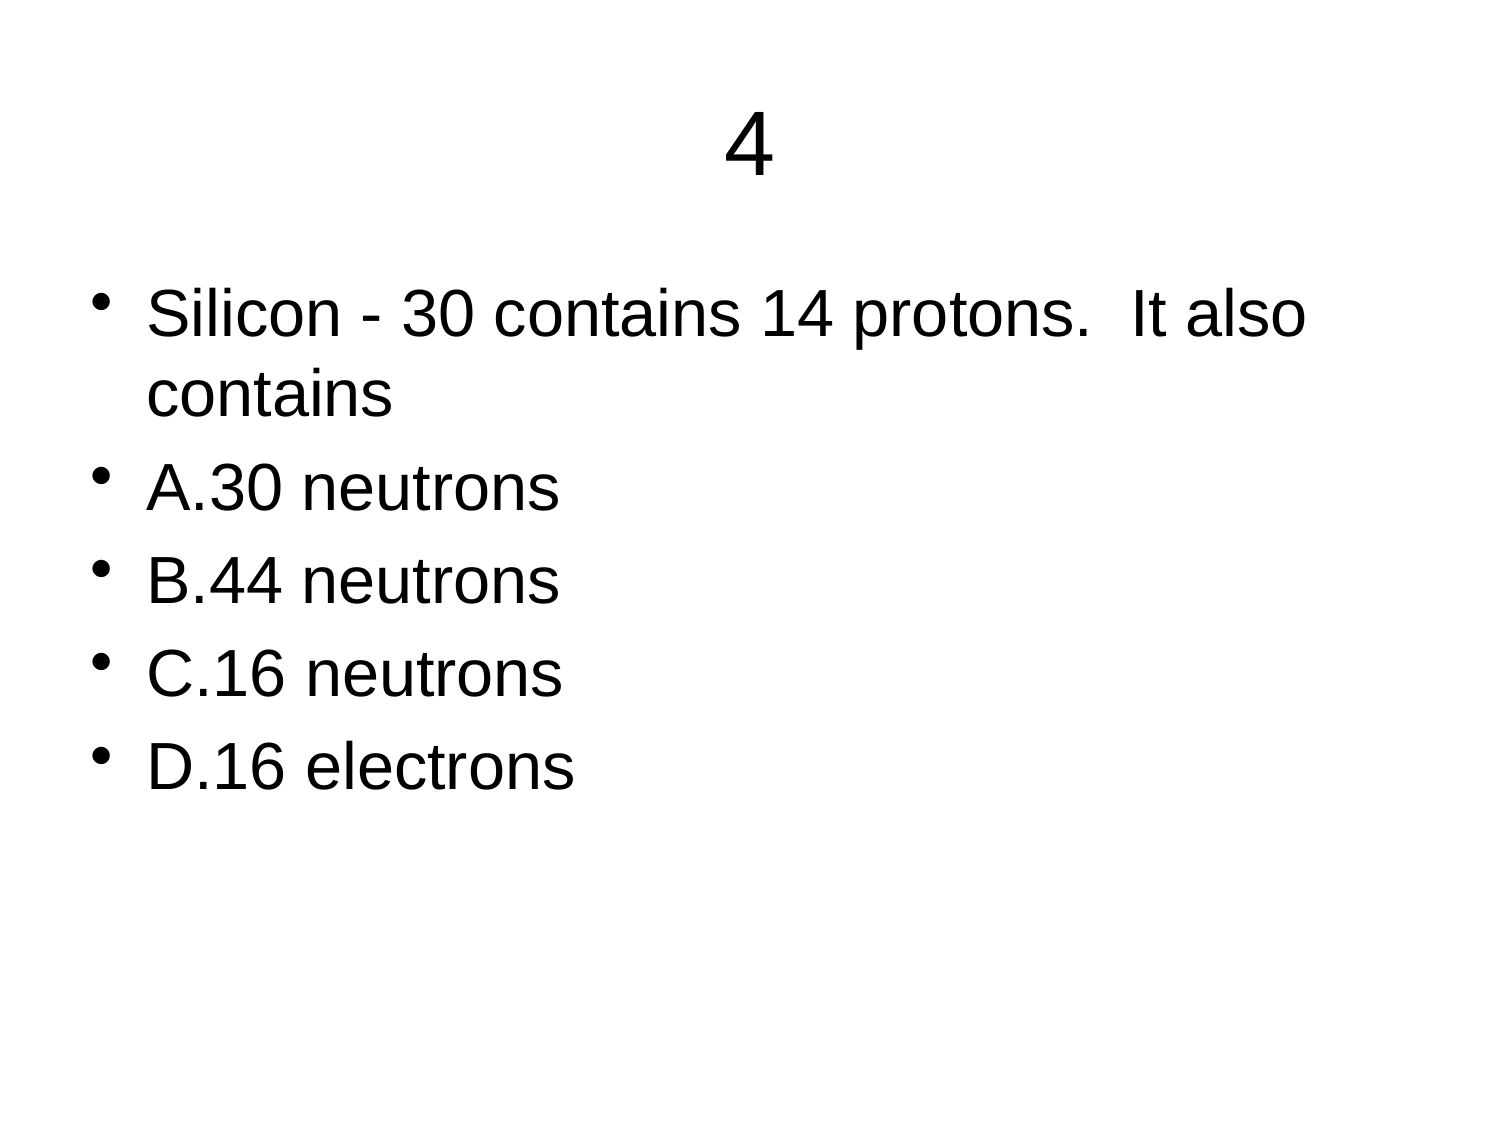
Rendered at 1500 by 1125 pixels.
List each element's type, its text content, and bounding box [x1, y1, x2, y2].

list Silicon - 30 contains 14 protons. It also contains A.30 neutrons B.44 neutrons C.16 neutrons D.16 electrons [74, 262, 1426, 1006]
title 4 [74, 44, 1426, 233]
